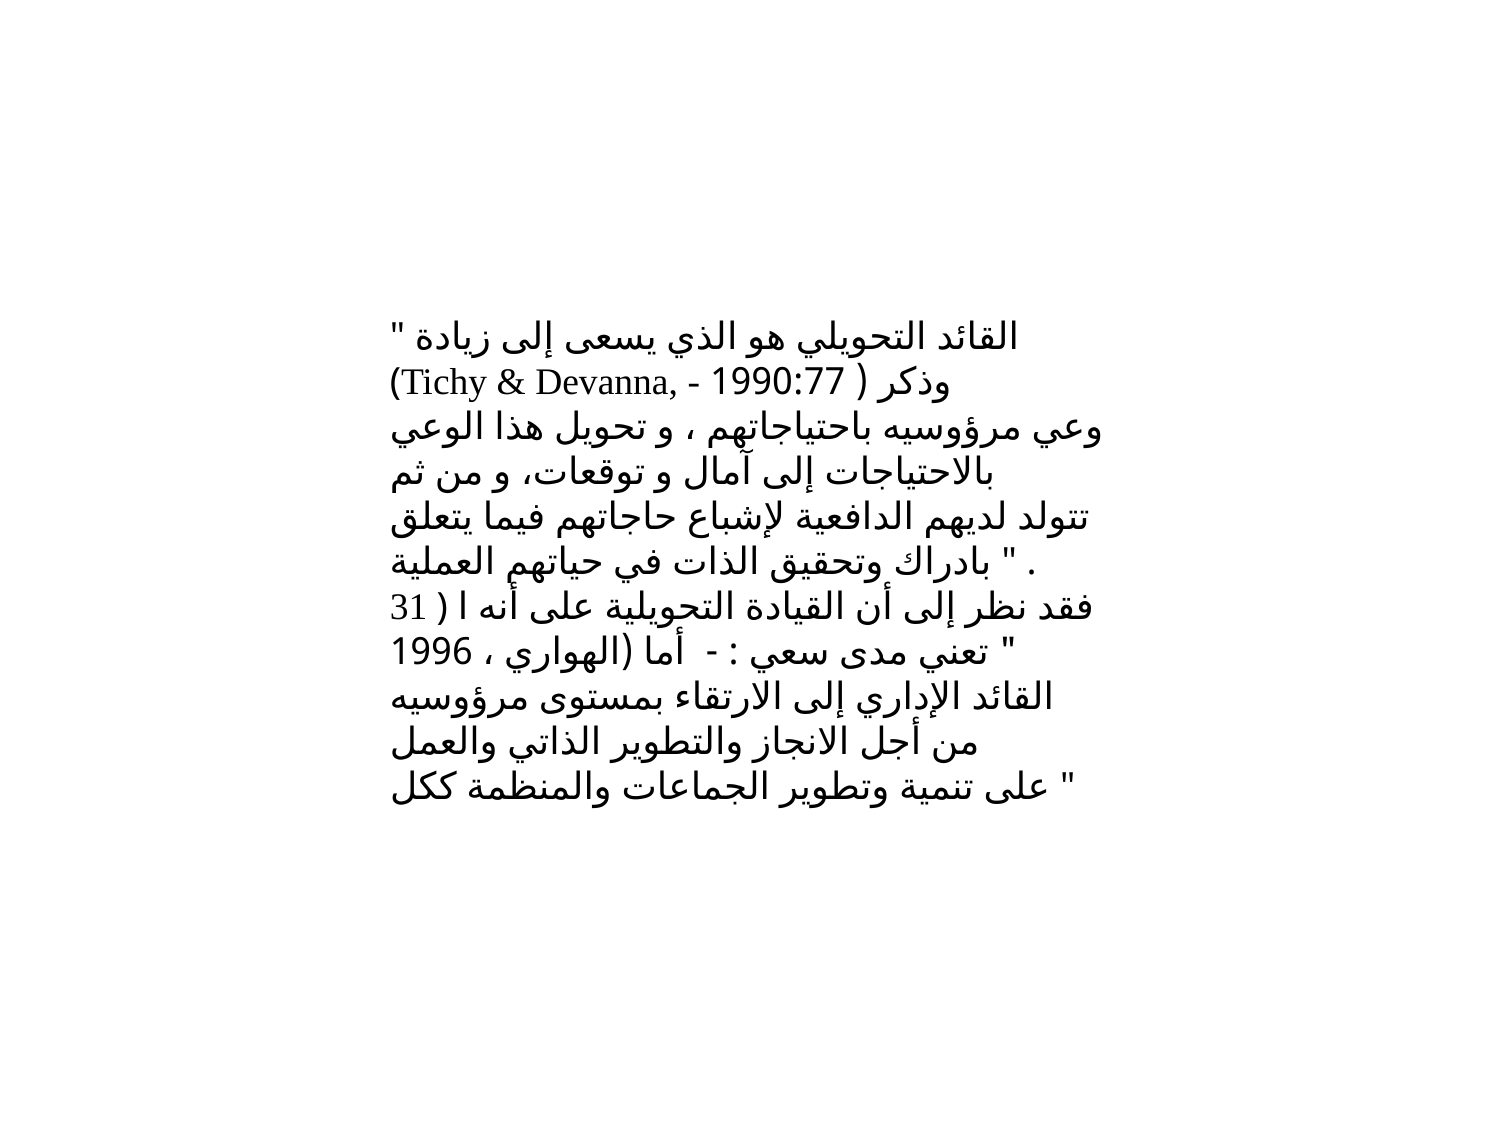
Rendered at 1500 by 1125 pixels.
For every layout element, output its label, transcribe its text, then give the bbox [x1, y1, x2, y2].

text_box " القائد التحويلي هو الذي يسعى إلى زيادة (Tichy & Devanna, - وذكر ( 1990:77 وعي مرؤوسيه باحتياجاتهم ، و تحويل هذا الوعي بالاحتياجات إلى آمال و توقعات، و من ثم تتولد لديهم الدافعية لإشباع حاجاتهم فيما يتعلق بادراك وتحقيق الذات في حياتهم العملية " . 31 ) فقد نظر إلى أن القيادة التحويلية على أنه ا " تعني مدى سعي : - أما (الهواري ، 1996 القائد الإداري إلى الارتقاء بمستوى مرؤوسيه من أجل الانجاز والتطوير الذاتي والعمل على تنمية وتطوير الجماعات والمنظمة ككل " [374, 304, 1125, 815]
